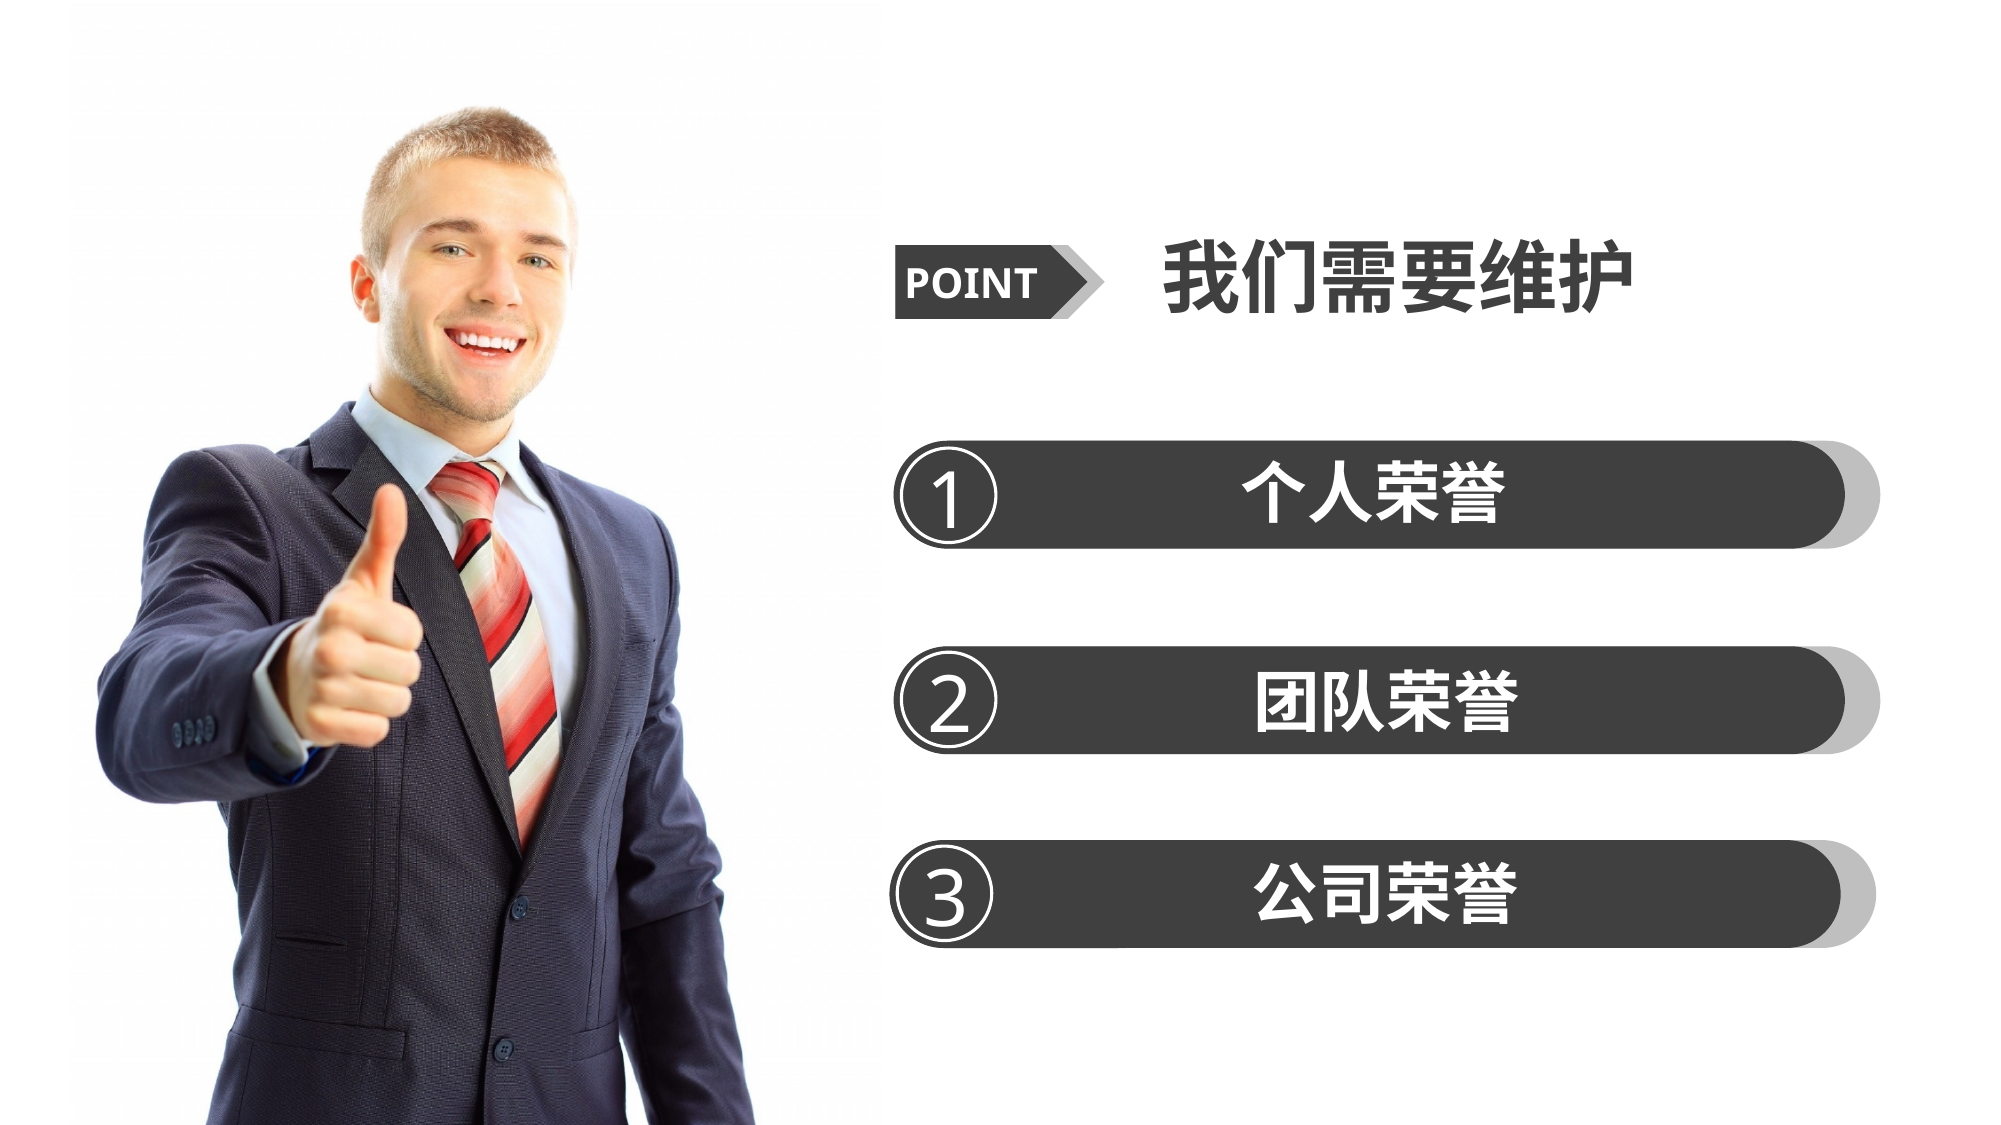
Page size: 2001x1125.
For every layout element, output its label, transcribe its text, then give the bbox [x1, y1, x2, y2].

text_box 团队荣誉 [1238, 652, 1579, 747]
text_box [928, 838, 1843, 951]
text_box 2 [912, 646, 1034, 757]
text_box [933, 644, 1847, 757]
text_box [1798, 438, 1883, 551]
text_box [928, 438, 1847, 551]
text_box 个人荣誉 [1225, 443, 1579, 539]
text_box 我们需要维护 [1146, 219, 1779, 330]
text_box 3 [908, 840, 1030, 950]
text_box [895, 860, 908, 927]
text_box 1 [911, 442, 1033, 552]
picture [68, 4, 883, 1125]
text_box [891, 452, 911, 538]
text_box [895, 244, 1105, 320]
text_box [1789, 838, 1879, 951]
text_box [891, 656, 912, 744]
text_box [899, 463, 911, 528]
text_box [899, 666, 912, 733]
text_box [888, 850, 908, 938]
text_box 公司荣誉 [1237, 844, 1558, 940]
text_box [1797, 644, 1883, 757]
text_box POINT [1108, 249, 1506, 314]
